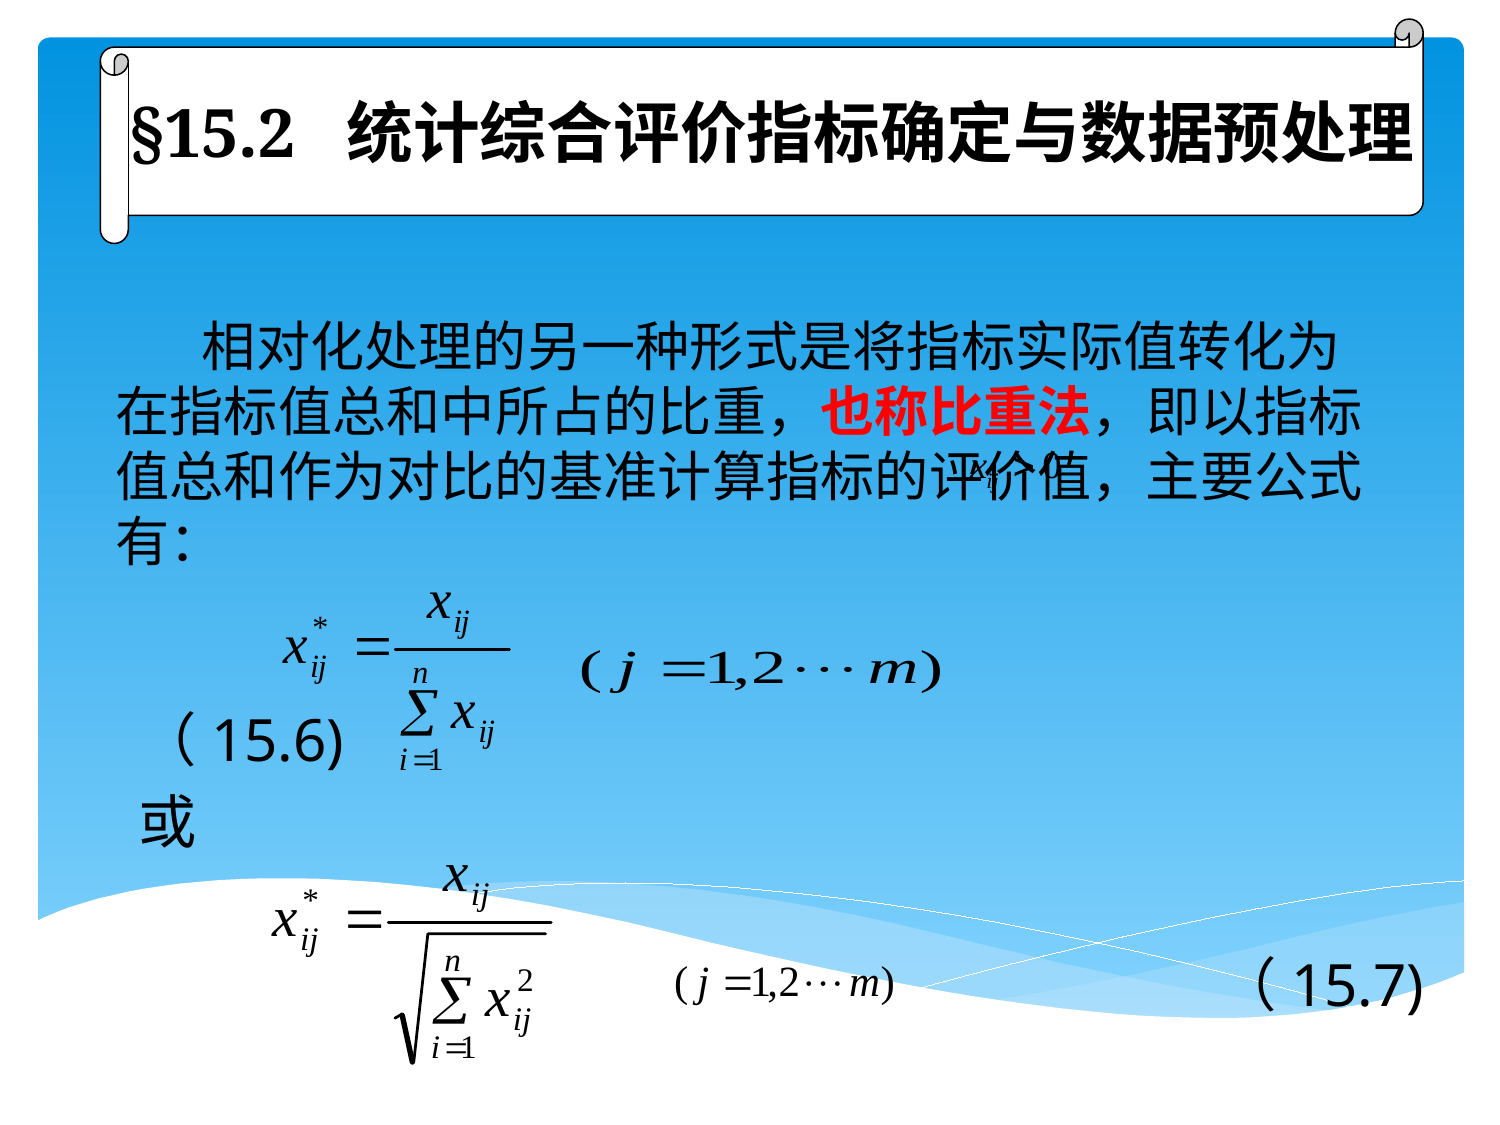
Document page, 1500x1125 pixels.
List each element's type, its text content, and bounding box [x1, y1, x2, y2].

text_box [567, 637, 958, 706]
picture [259, 833, 565, 1077]
text_box §15.2 统计综合评价指标确定与数据预处理 [100, 19, 1424, 244]
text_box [962, 440, 1070, 501]
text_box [667, 955, 904, 1017]
subtitle （15.6) 或 （15.7) [123, 544, 1447, 1124]
picture [271, 562, 524, 786]
title 相对化处理的另一种形式是将指标实际值转化为在指标值总和中所占的比重，也称比重法，即以指标值总和作为对比的基准计算指标的评价值，主要公式有： [100, 278, 1400, 646]
